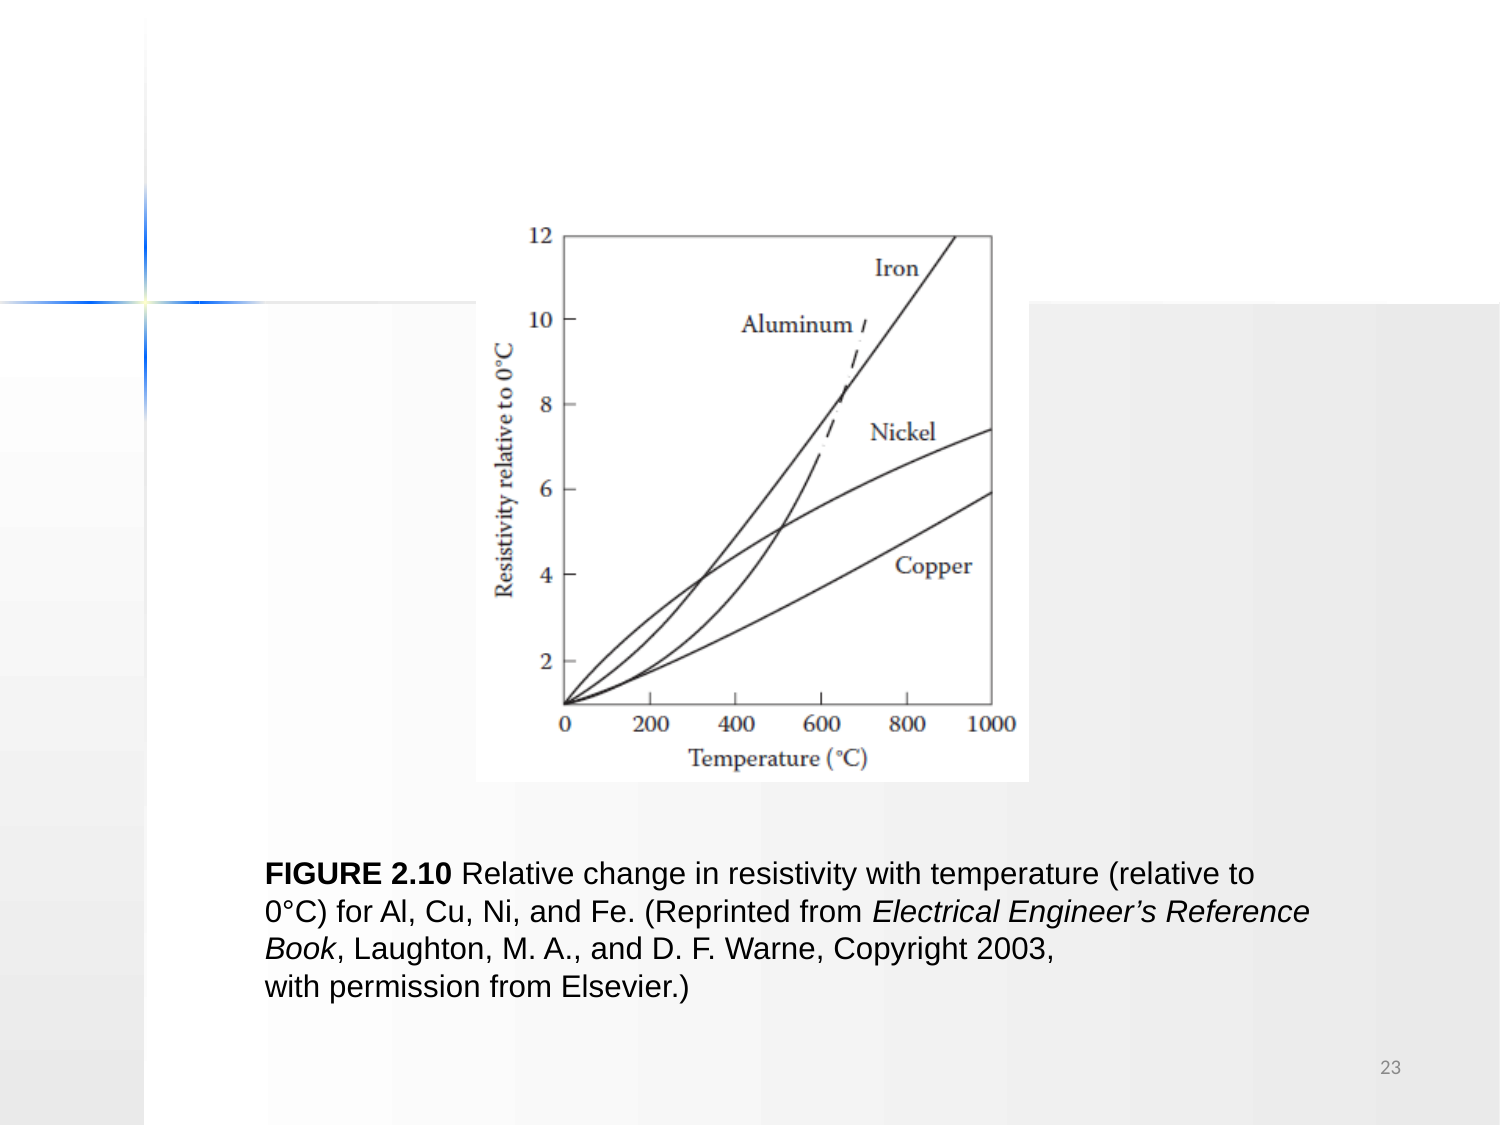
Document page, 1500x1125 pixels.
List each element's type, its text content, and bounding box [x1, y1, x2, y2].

text_box FIGURE 2.10 Relative change in resistivity with temperature (relative to 0°C) for Al, Cu, Ni, and Fe. (Reprinted from Electrical Engineer’s Reference Book, Laughton, M. A., and D. F. Warne, Copyright 2003, with permission from Elsevier.) [249, 846, 1338, 1011]
picture [476, 212, 1029, 782]
